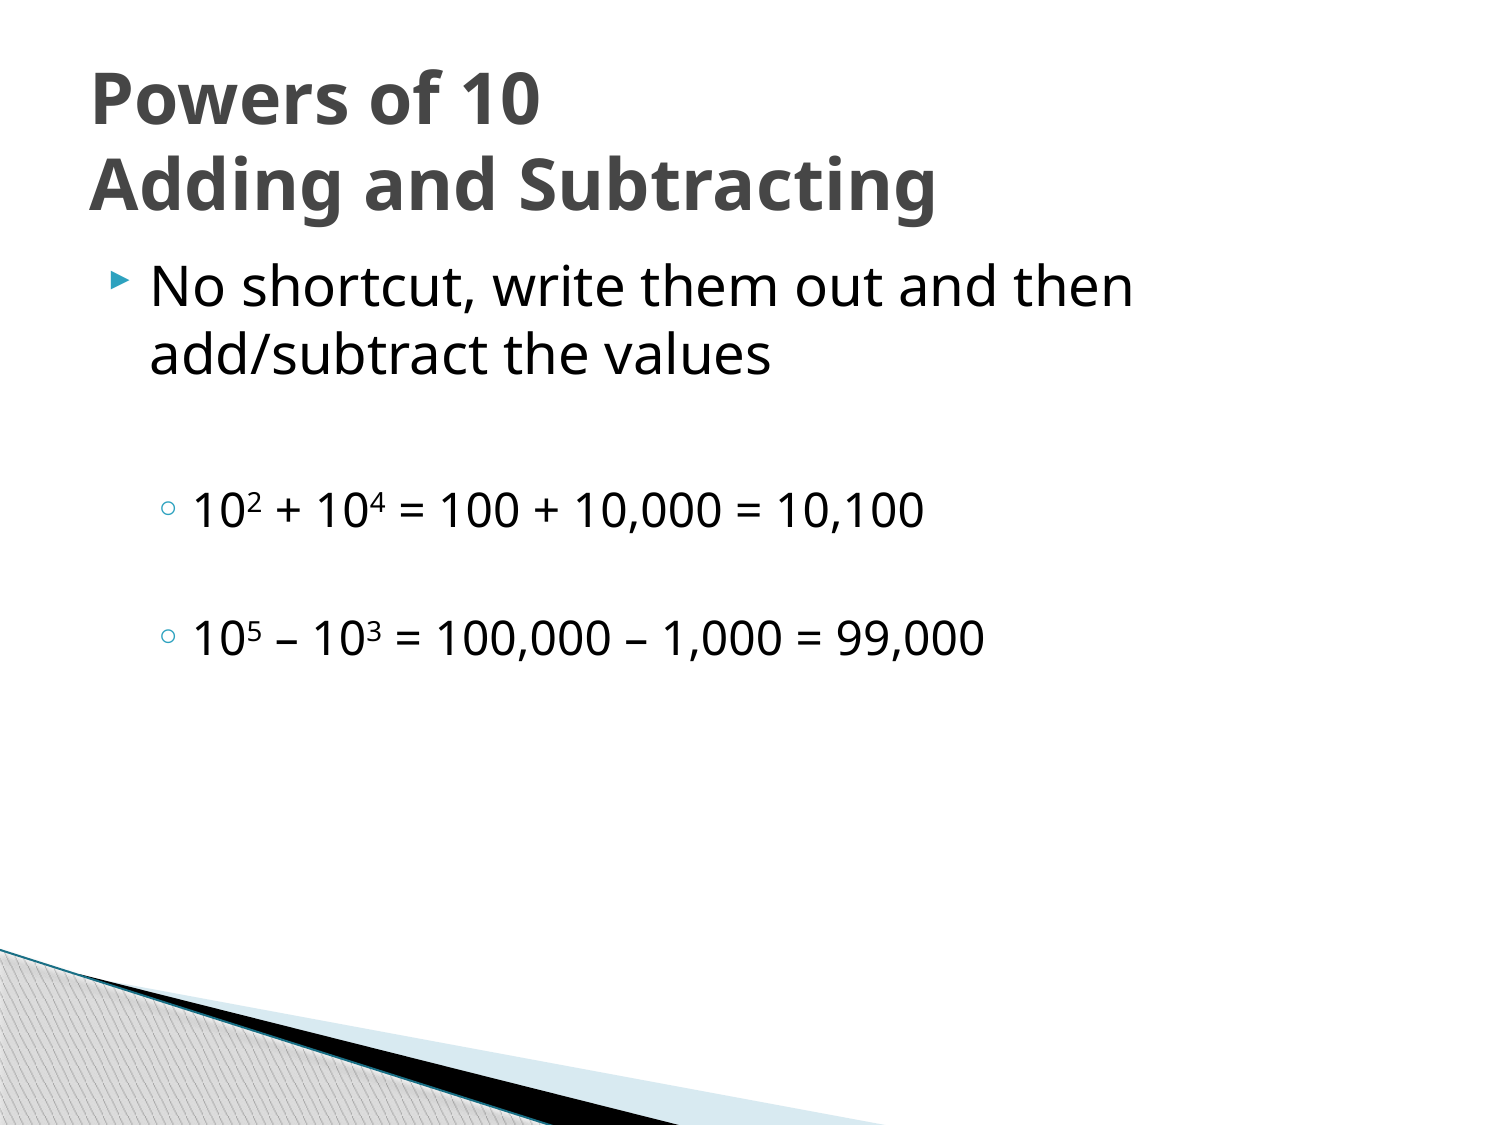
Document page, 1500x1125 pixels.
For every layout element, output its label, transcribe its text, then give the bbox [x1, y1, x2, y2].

title Powers of 10 Adding and Subtracting [75, 45, 1425, 233]
list No shortcut, write them out and then add/subtract the values 102 + 104 = 100 + 10,000 = 10,100 105 – 103 = 100,000 – 1,000 = 99,000 [75, 243, 1425, 986]
